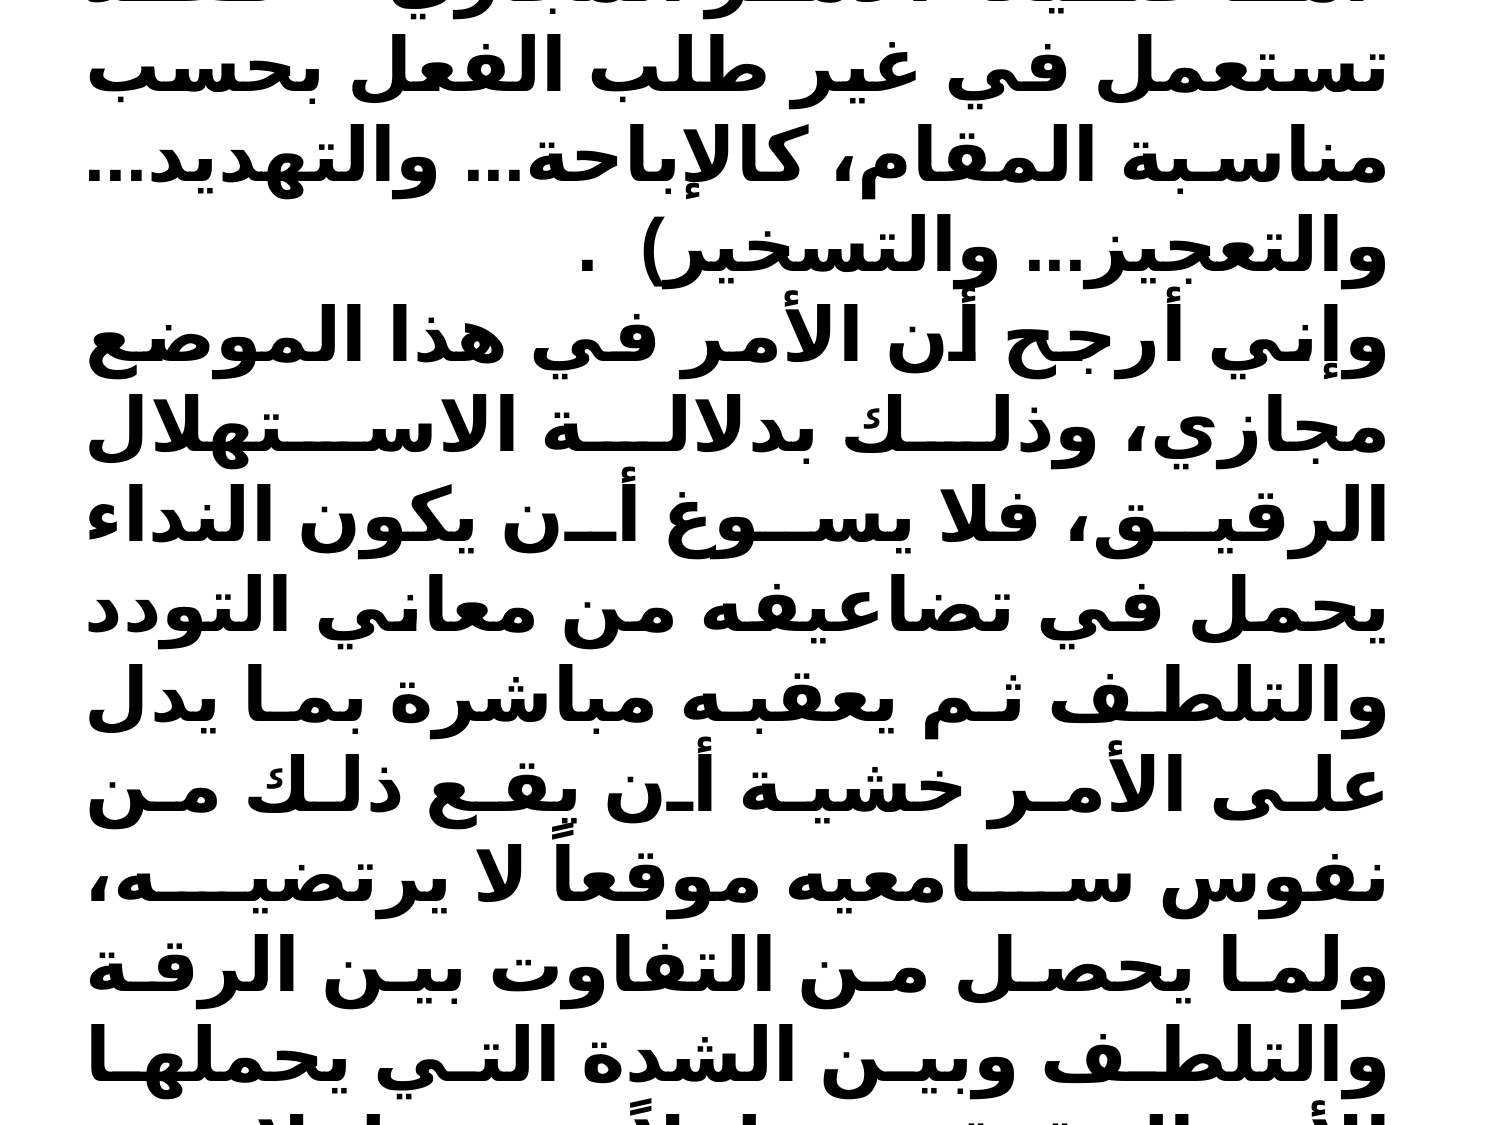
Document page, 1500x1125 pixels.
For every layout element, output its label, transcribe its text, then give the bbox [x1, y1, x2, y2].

text_box أما صيغة الأمر المجازي – فقد تستعمل في غير طلب الفعل بحسب مناسبة المقام، كالإباحة... والتهديد... والتعجيز... والتسخير) . وإني أرجح أن الأمر في هذا الموضع مجازي، وذلك بدلالة الاستهلال الرقيق، فلا يسوغ أن يكون النداء يحمل في تضاعيفه من معاني التودد والتلطف ثم يعقبه مباشرة بما يدل على الأمر خشية أن يقع ذلك من نفوس سامعيه موقعاً لا يرتضيه، ولما يحصل من التفاوت بين الرقة والتلطف وبين الشدة التي يحملها الأمر الحقيقي مدلولاً من مدلولاته. [70, 0, 1407, 1125]
